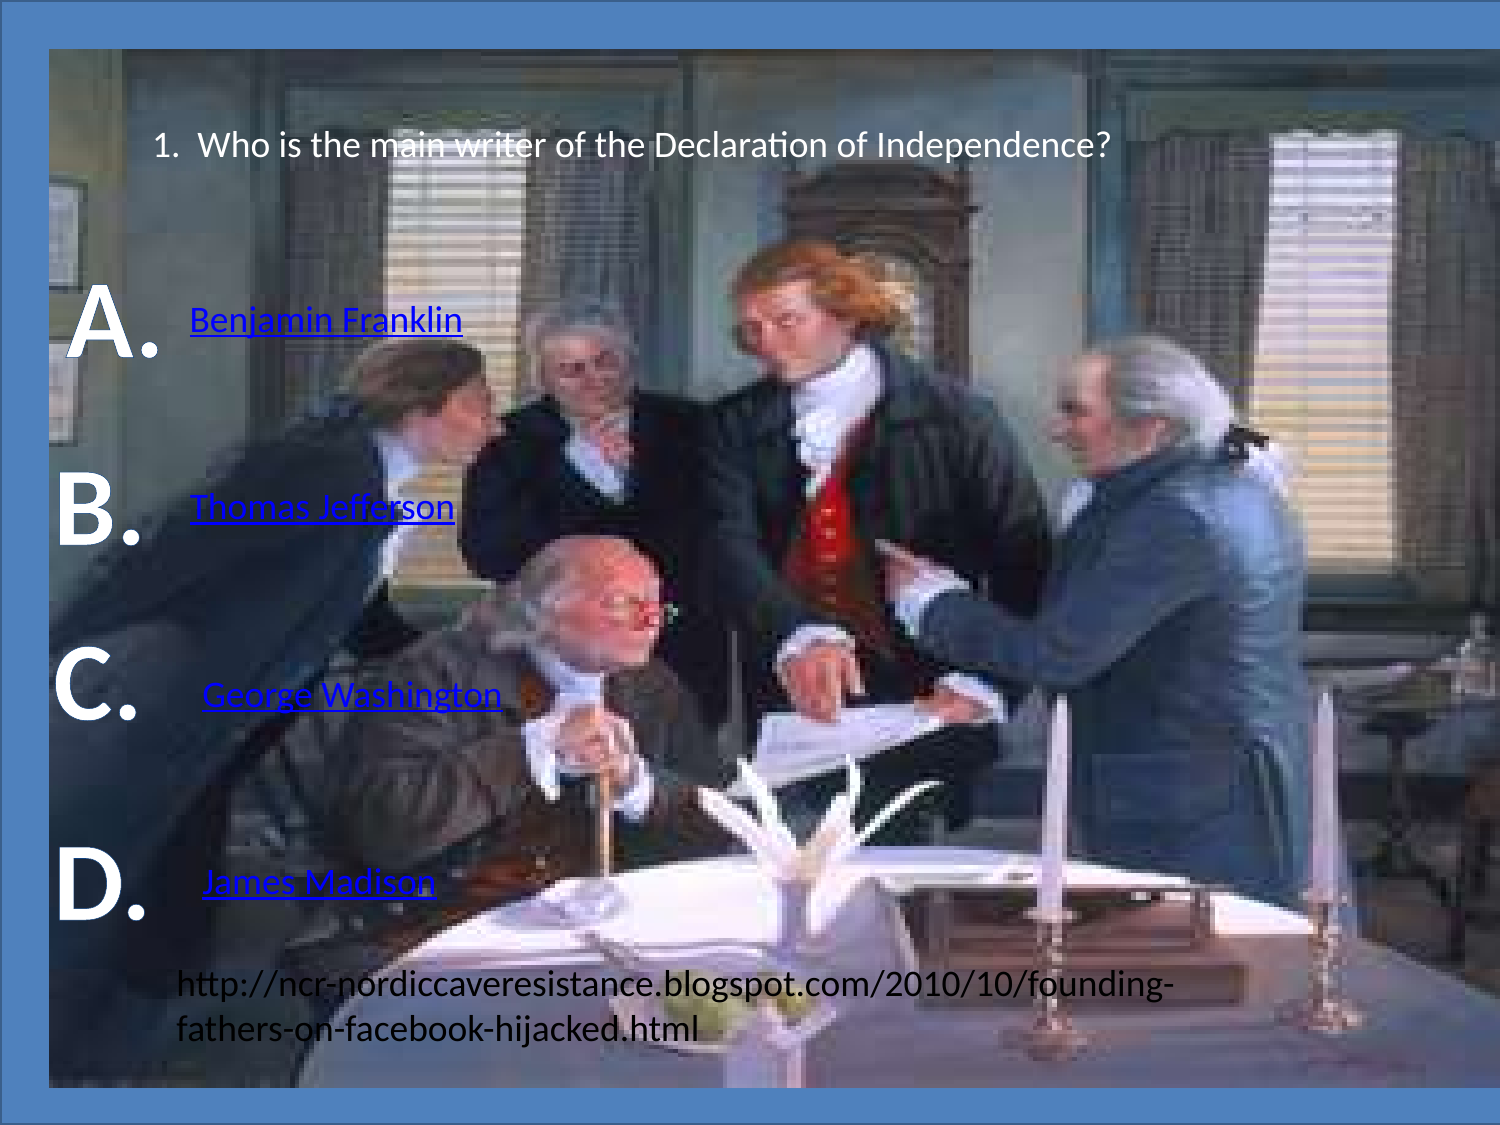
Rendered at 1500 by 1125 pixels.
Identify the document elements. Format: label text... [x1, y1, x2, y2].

text_box D. [37, 799, 44, 950]
text_box C. [37, 599, 44, 750]
picture [49, 49, 1500, 1088]
text_box [0, 0, 1500, 1125]
text_box B. [37, 424, 44, 575]
